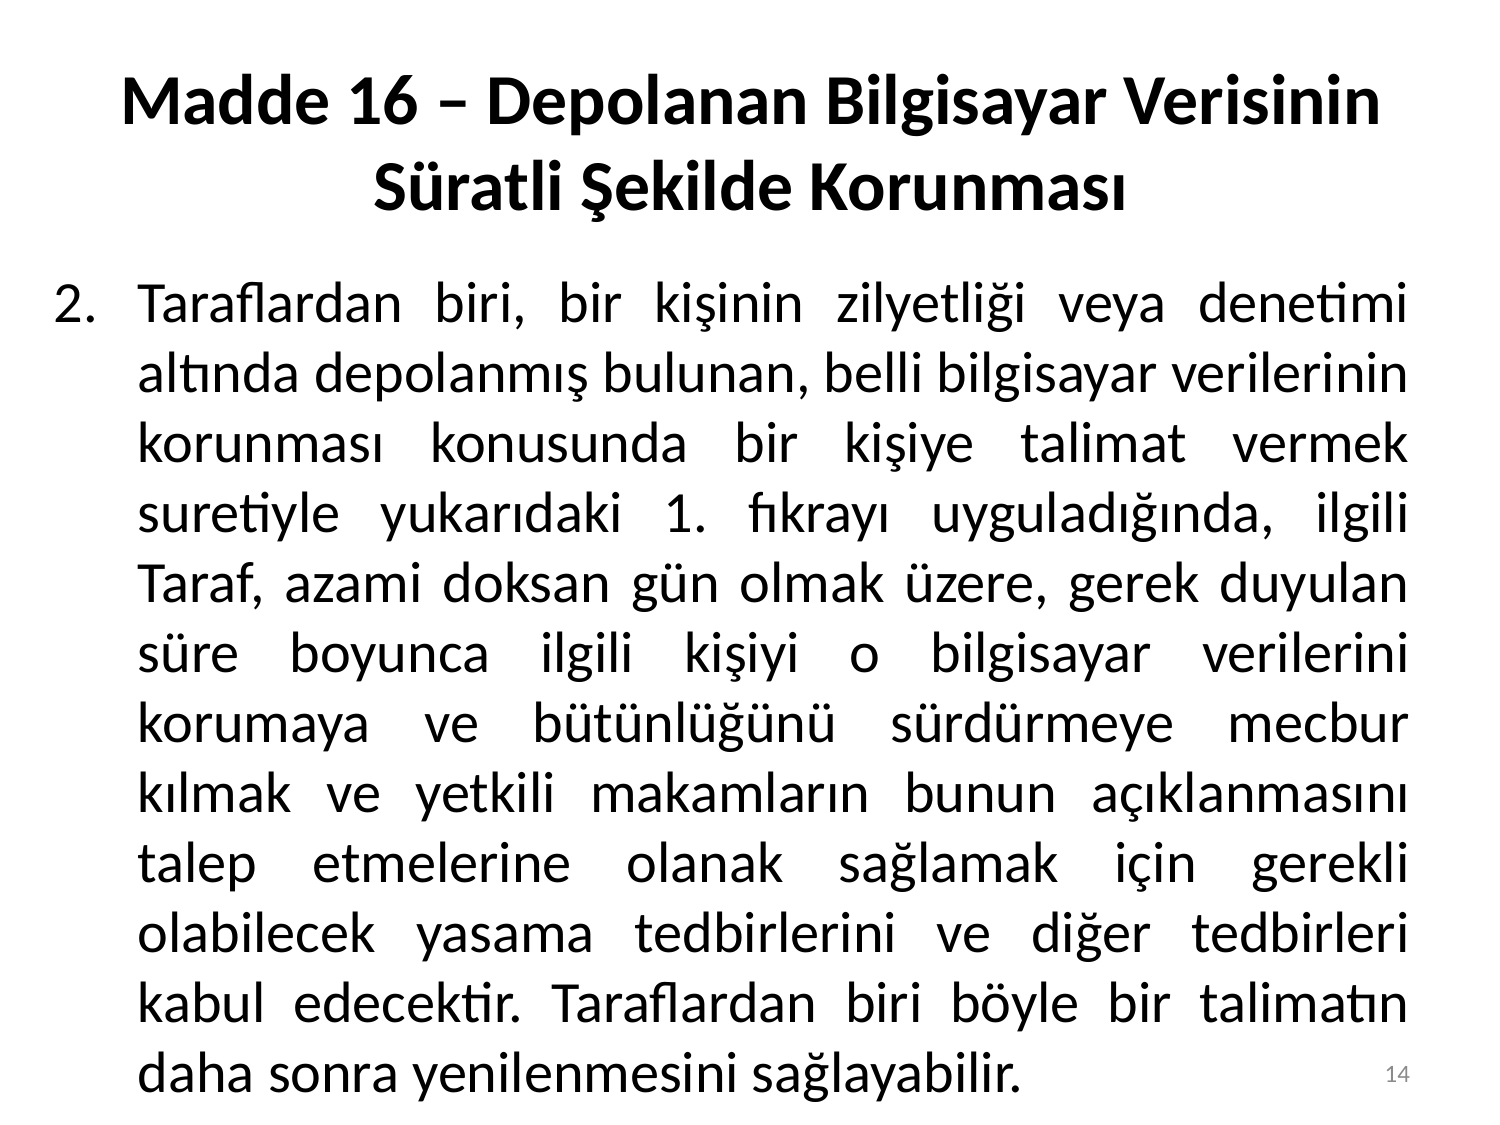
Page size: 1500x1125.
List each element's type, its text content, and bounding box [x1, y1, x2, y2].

title Madde 16 – Depolanan Bilgisayar Verisinin Süratli Şekilde Korunması [76, 44, 1426, 232]
list Taraflardan biri, bir kişinin zilyetliği veya denetimi altında depolanmış bulunan, belli bilgisayar verilerinin korunması konusunda bir kişiye talimat vermek suretiyle yukarıdaki 1. fıkrayı uyguladığında, ilgili Taraf, azami doksan gün olmak üzere, gerek duyulan süre boyunca ilgili kişiyi o bilgisayar verilerini korumaya ve bütünlüğünü sürdürmeye mecbur kılmak ve yetkili makamların bunun açıklanmasını talep etmelerine olanak sağlamak için gerekli olabilecek yasama tedbirlerini ve diğer tedbirleri kabul edecektir. Taraflardan biri böyle bir talimatın daha sonra yenilenmesini sağlayabilir. [38, 256, 1426, 1000]
slide_number 14 [1074, 1042, 1425, 1103]
